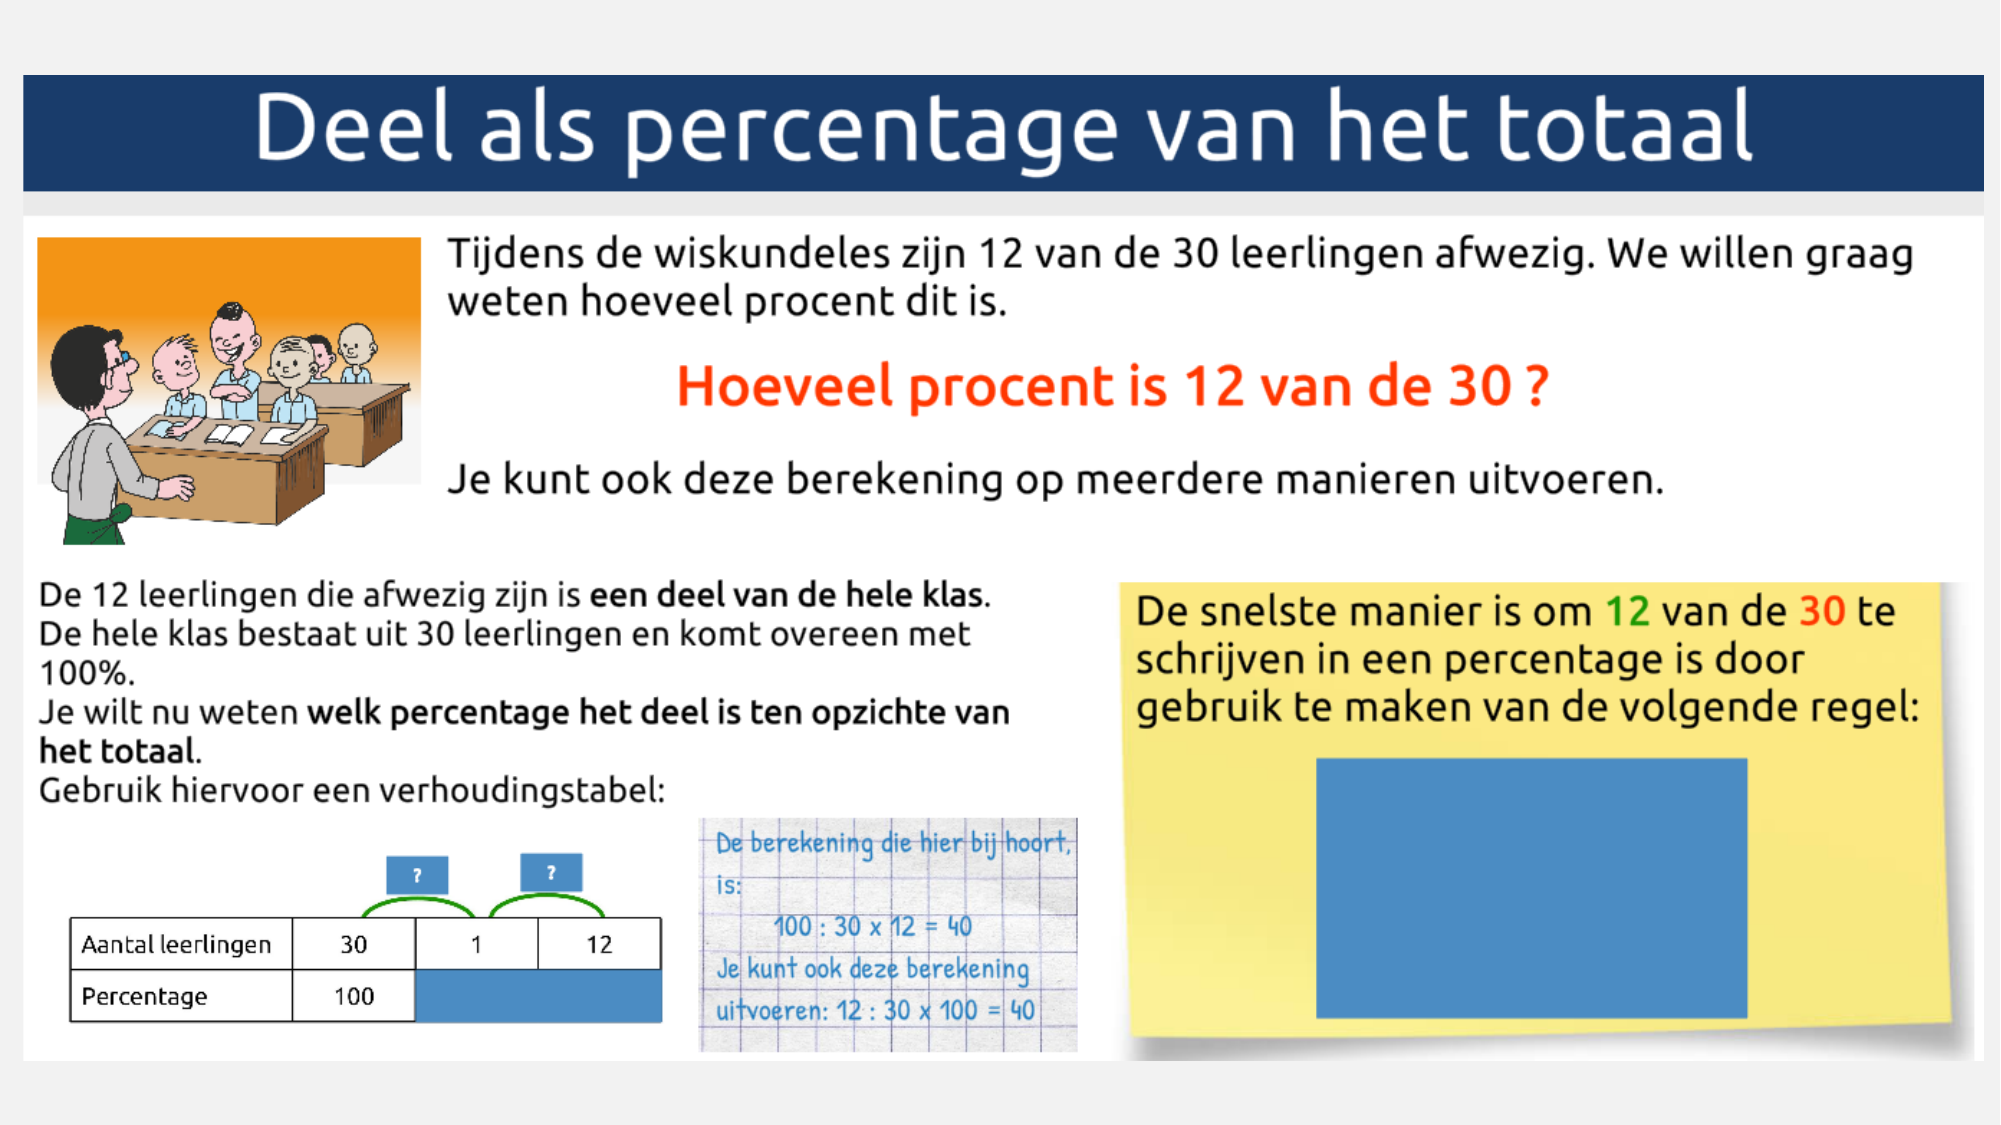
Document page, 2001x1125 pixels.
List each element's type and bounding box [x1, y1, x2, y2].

picture [23, 74, 1984, 1061]
